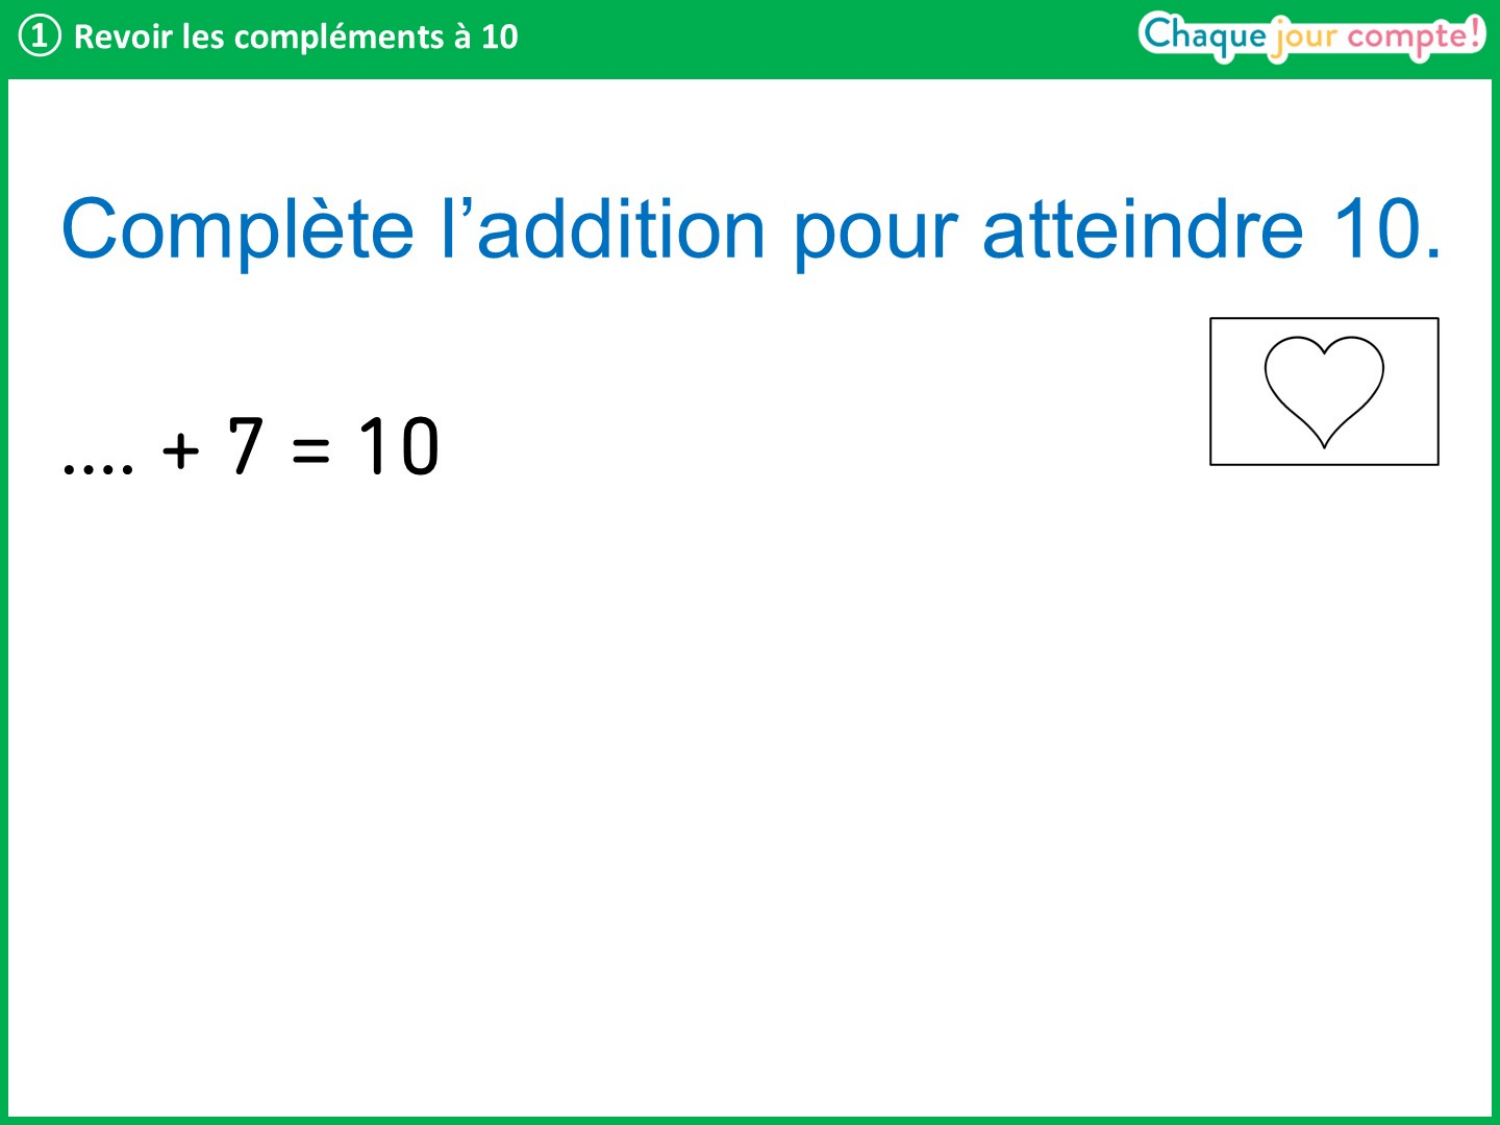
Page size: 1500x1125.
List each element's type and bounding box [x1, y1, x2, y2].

list [0, 0, 1500, 1125]
